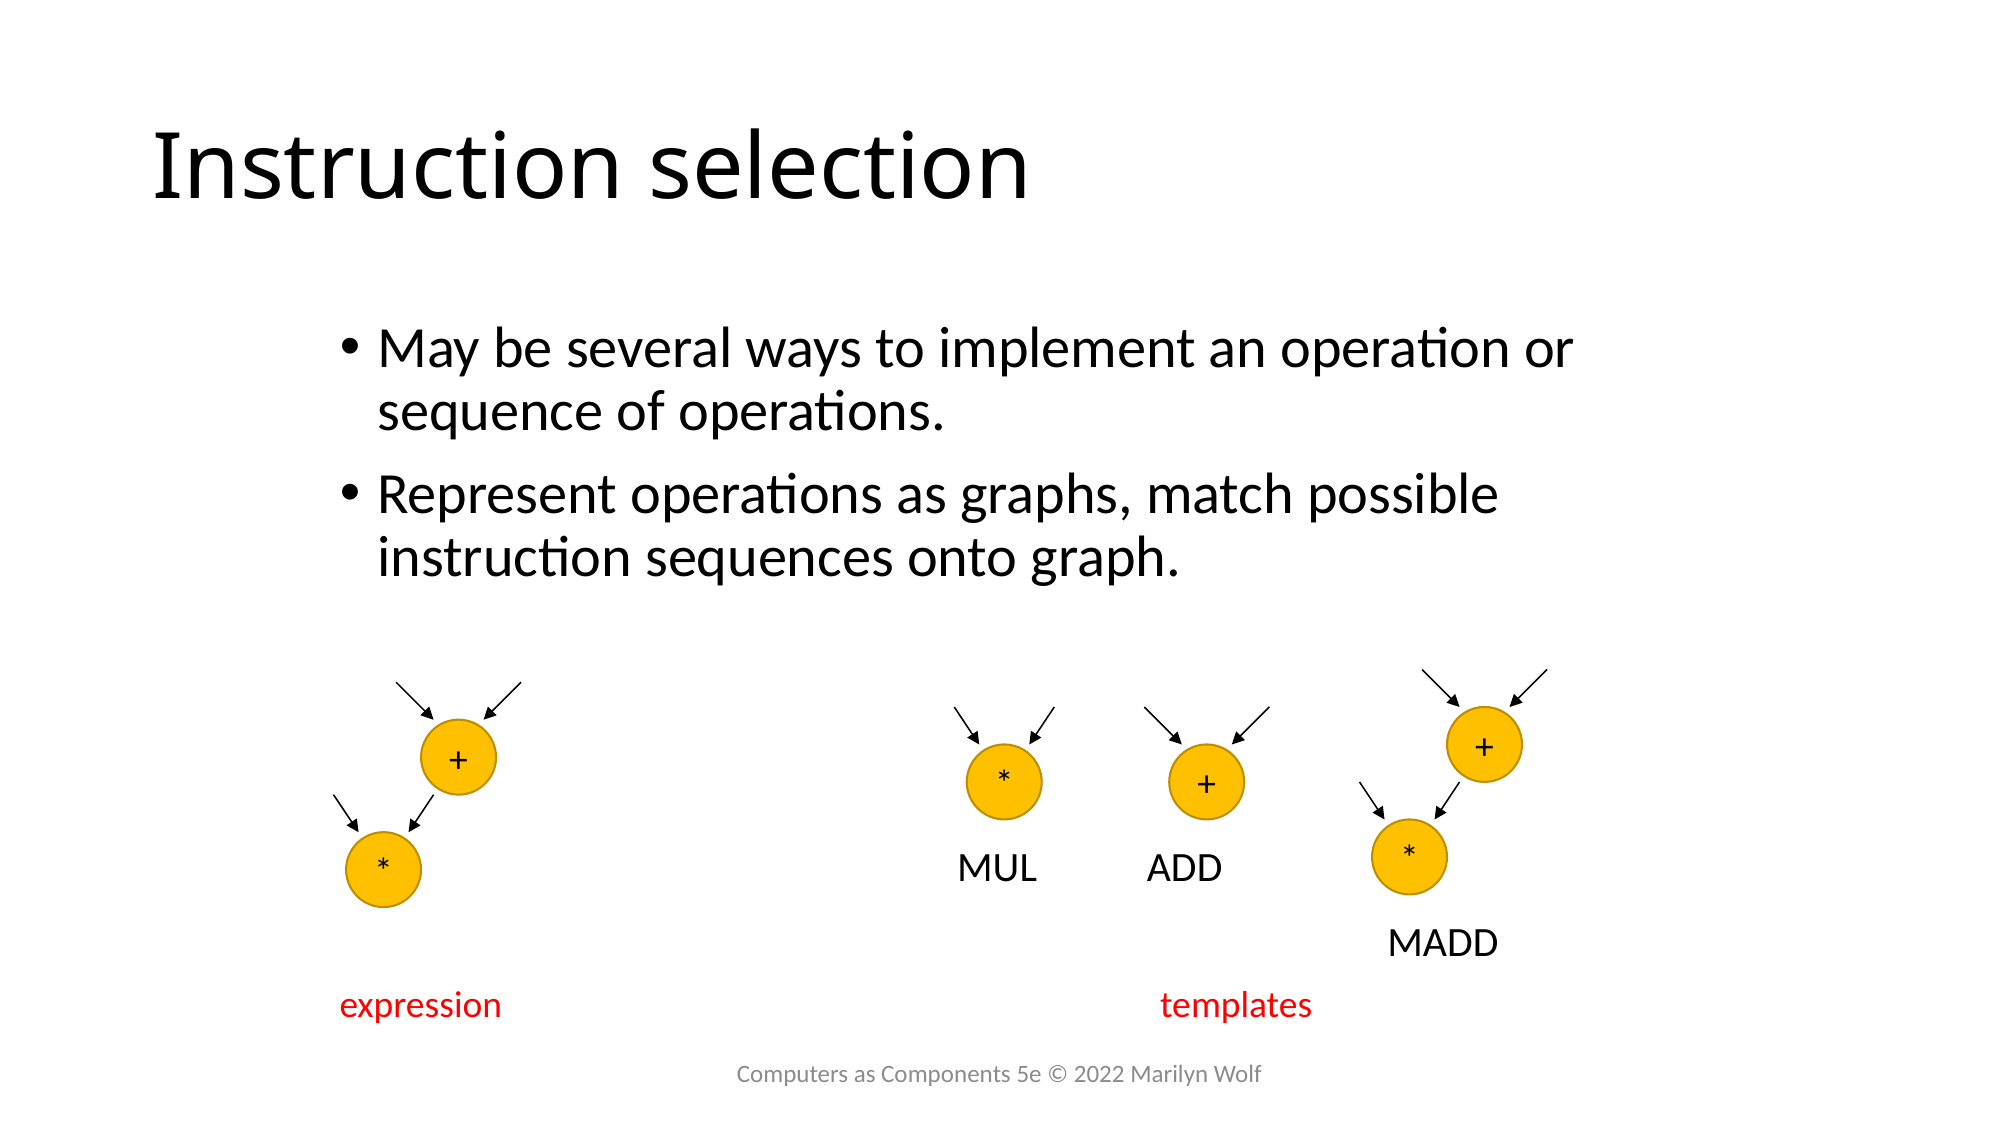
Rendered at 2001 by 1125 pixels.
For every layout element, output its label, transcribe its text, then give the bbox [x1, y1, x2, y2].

text_box ADD [1132, 832, 1238, 897]
text_box + [1445, 705, 1524, 783]
text_box [1144, 706, 1182, 745]
text_box [396, 682, 434, 720]
text_box MADD [1372, 907, 1514, 972]
text_box * [965, 743, 1043, 821]
text_box [1509, 669, 1548, 708]
text_box * [345, 831, 423, 909]
text_box MUL [942, 832, 1053, 897]
list May be several ways to implement an operation or sequence of operations. Represent operations as graphs, match possible instruction sequences onto graph. [324, 309, 1667, 750]
title Instruction selection [137, 59, 1863, 278]
text_box templates [1145, 972, 1328, 1033]
text_box [1359, 781, 1385, 820]
text_box [1434, 781, 1460, 820]
text_box * [1370, 818, 1449, 896]
footer Computers as Components 5e © 2022 Marilyn Wolf [662, 1042, 1338, 1103]
text_box [954, 706, 980, 745]
text_box [1029, 706, 1055, 745]
text_box [1231, 706, 1270, 745]
text_box + [420, 718, 498, 796]
text_box [333, 794, 359, 833]
text_box + [1168, 743, 1246, 821]
text_box expression [324, 972, 518, 1033]
text_box [408, 794, 434, 833]
text_box [483, 682, 522, 720]
text_box [1421, 669, 1460, 708]
